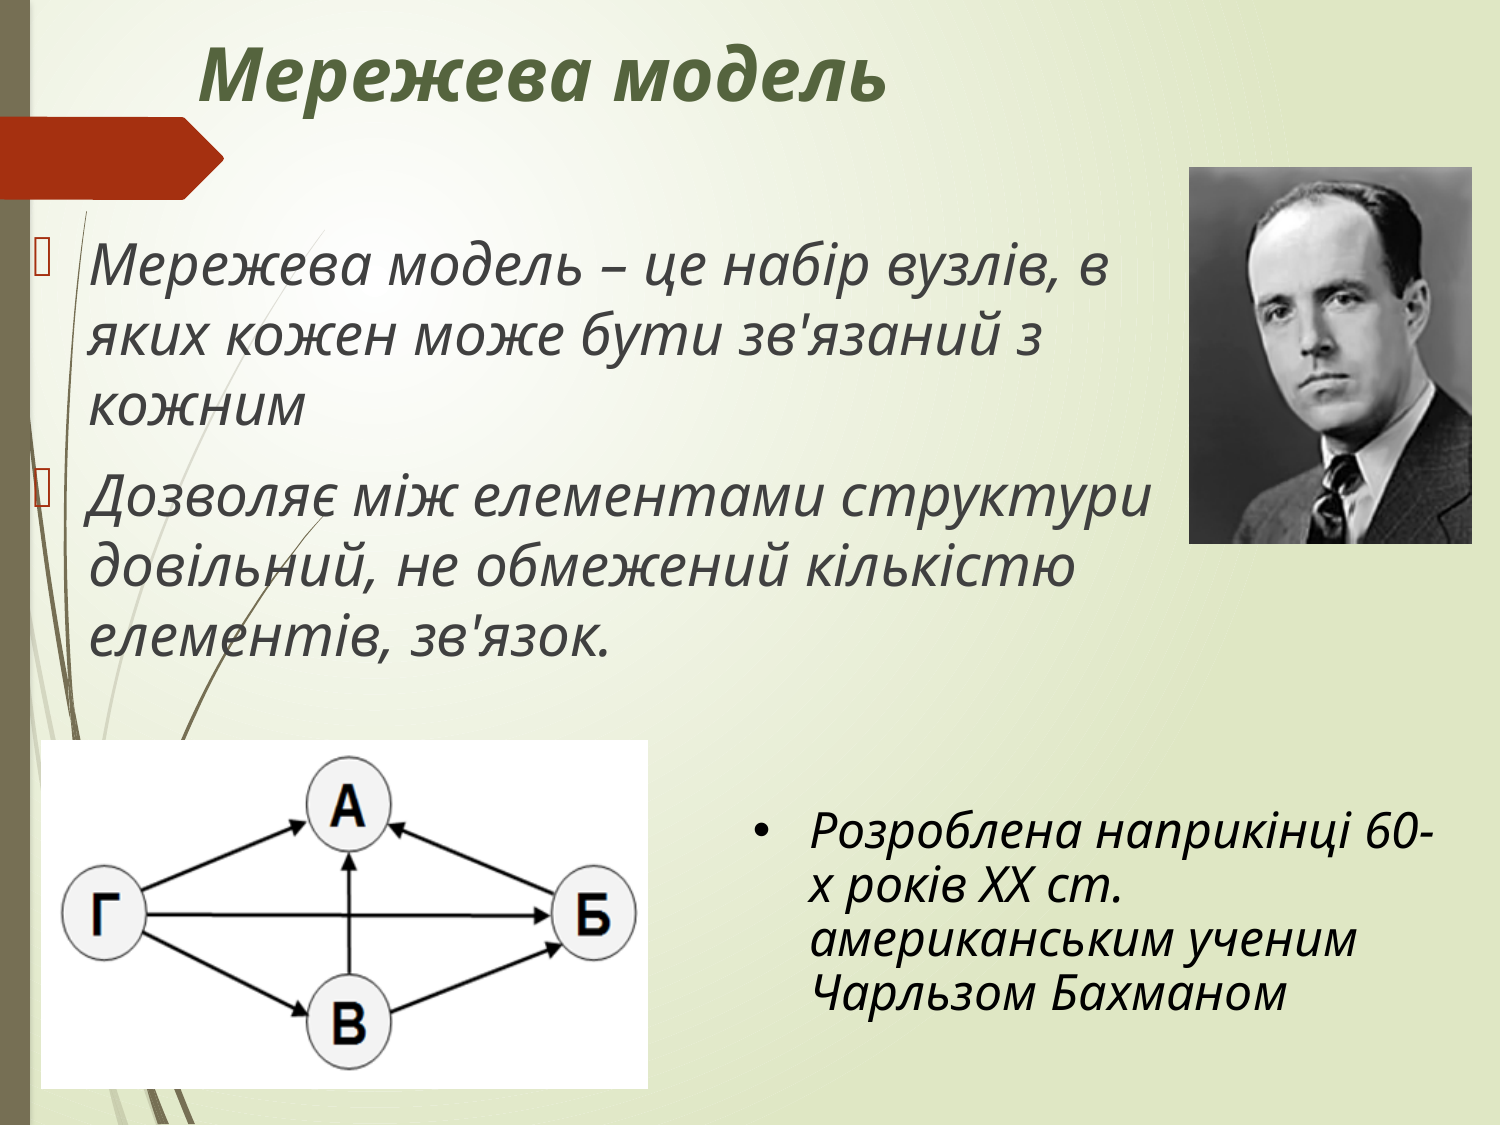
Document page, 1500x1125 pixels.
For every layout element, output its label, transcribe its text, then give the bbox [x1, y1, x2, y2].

list Мережева модель – це набір вузлів, в яких кожен може бути зв'язаний з кожним Дозволяє між елементами структури довільний, не обмежений кількістю елементів, зв'язок. [17, 219, 1190, 657]
title Мережева модель [183, 19, 1471, 173]
picture [1189, 167, 1472, 545]
text_box Розроблена наприкінці 60-х років ХХ ст. американським ученим Чарльзом Бахманом [738, 797, 1453, 1029]
picture [40, 739, 648, 1090]
